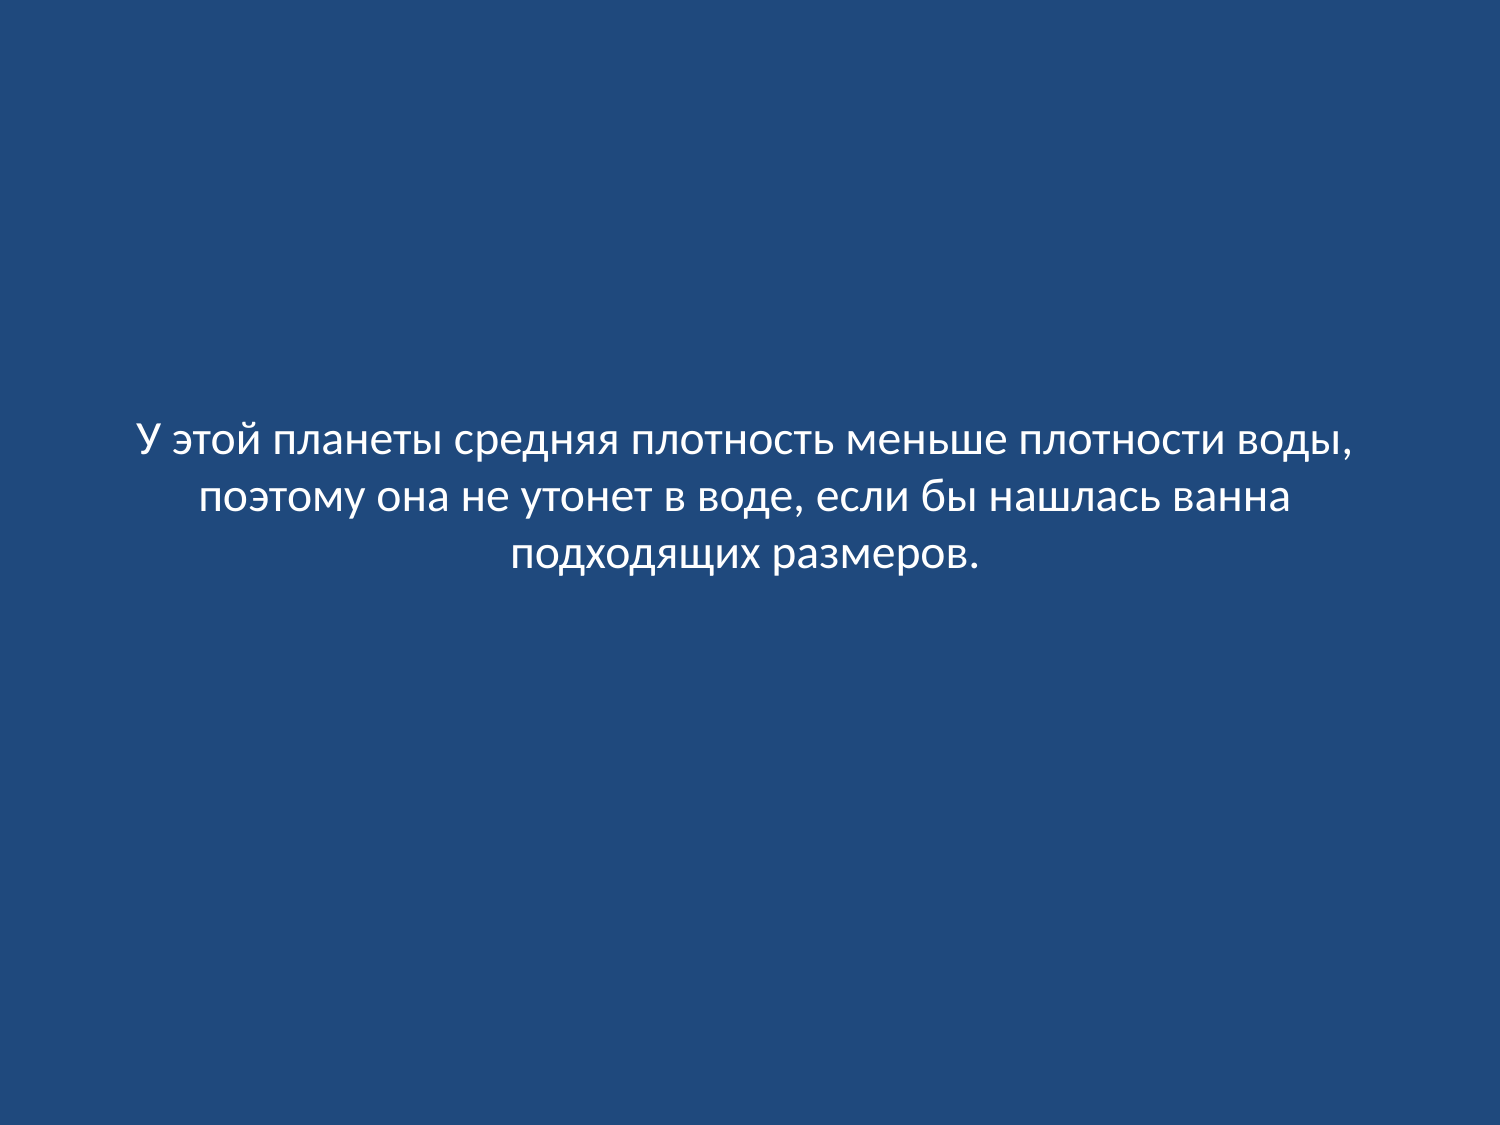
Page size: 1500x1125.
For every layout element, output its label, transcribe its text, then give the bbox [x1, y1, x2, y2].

title У этой планеты средняя плотность меньше плотности воды, поэтому она не утонет в воде, если бы нашлась ванна подходящих размеров. [70, 398, 1421, 586]
